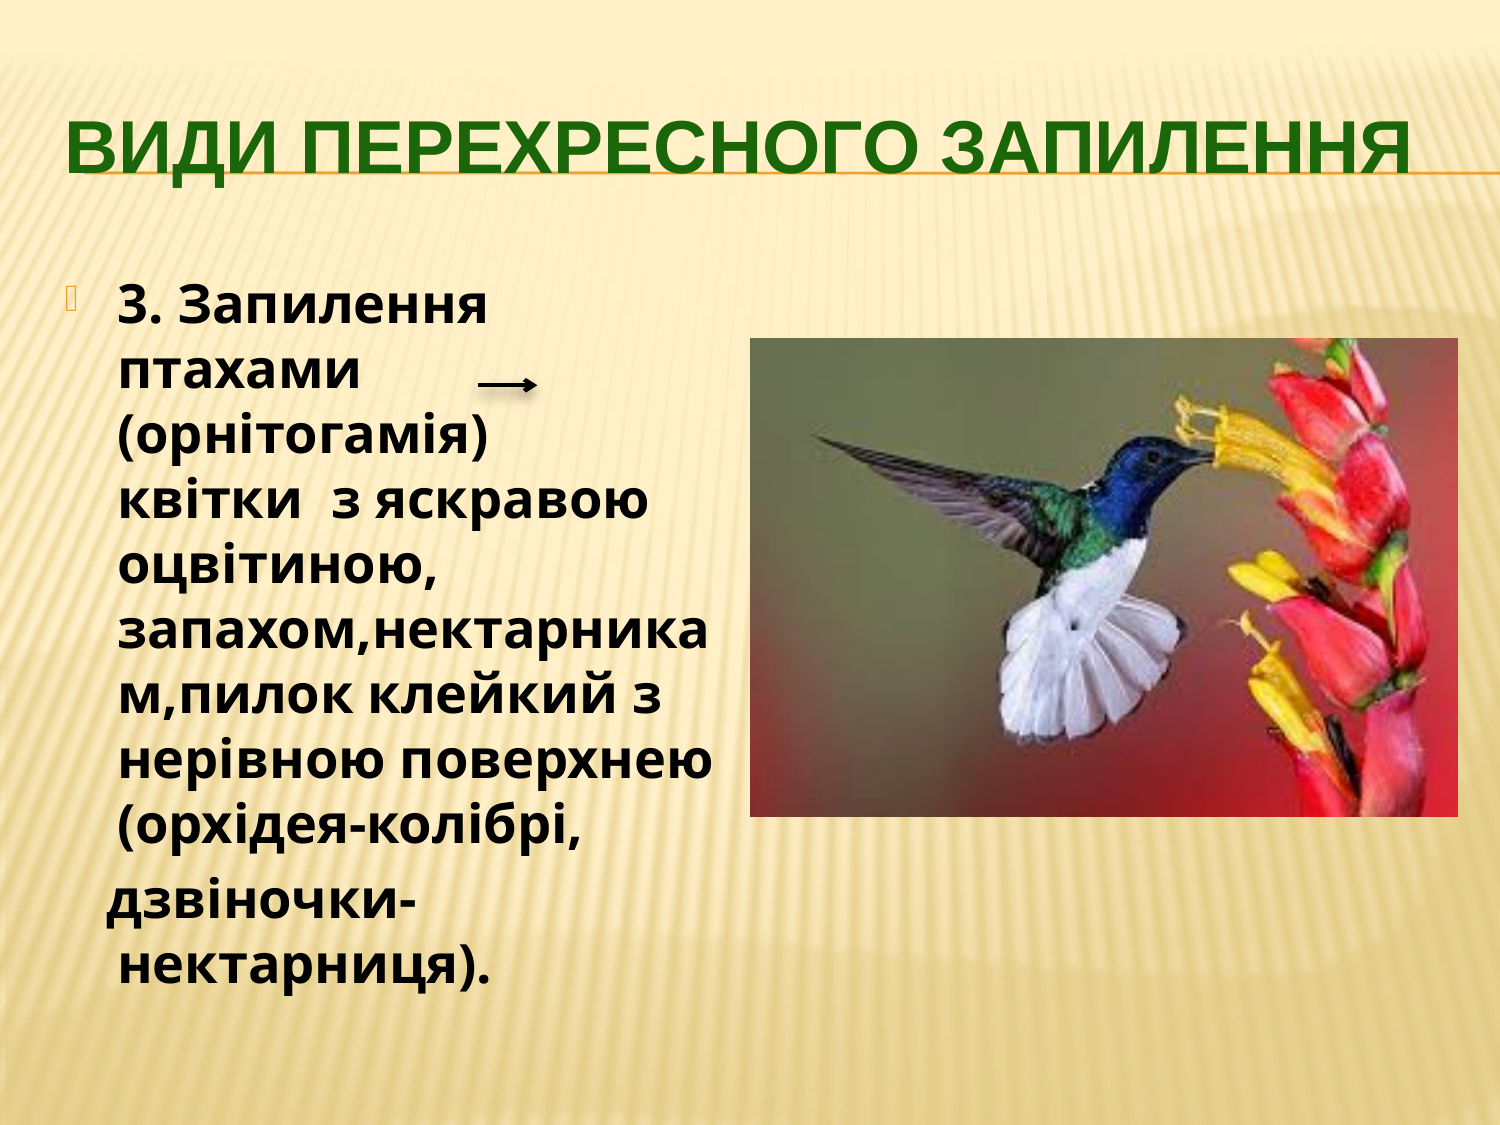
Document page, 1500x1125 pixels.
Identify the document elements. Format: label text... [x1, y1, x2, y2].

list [749, 337, 1458, 817]
list 3. Запилення птахами (орнітогамія) квітки з яскравою оцвітиною, запахом,нектарникам,пилок клейкий з нерівною поверхнею (орхідея-колібрі, дзвіночки- нектарниця). [50, 262, 738, 1038]
title Види перехресного Запилення [49, 75, 1475, 213]
